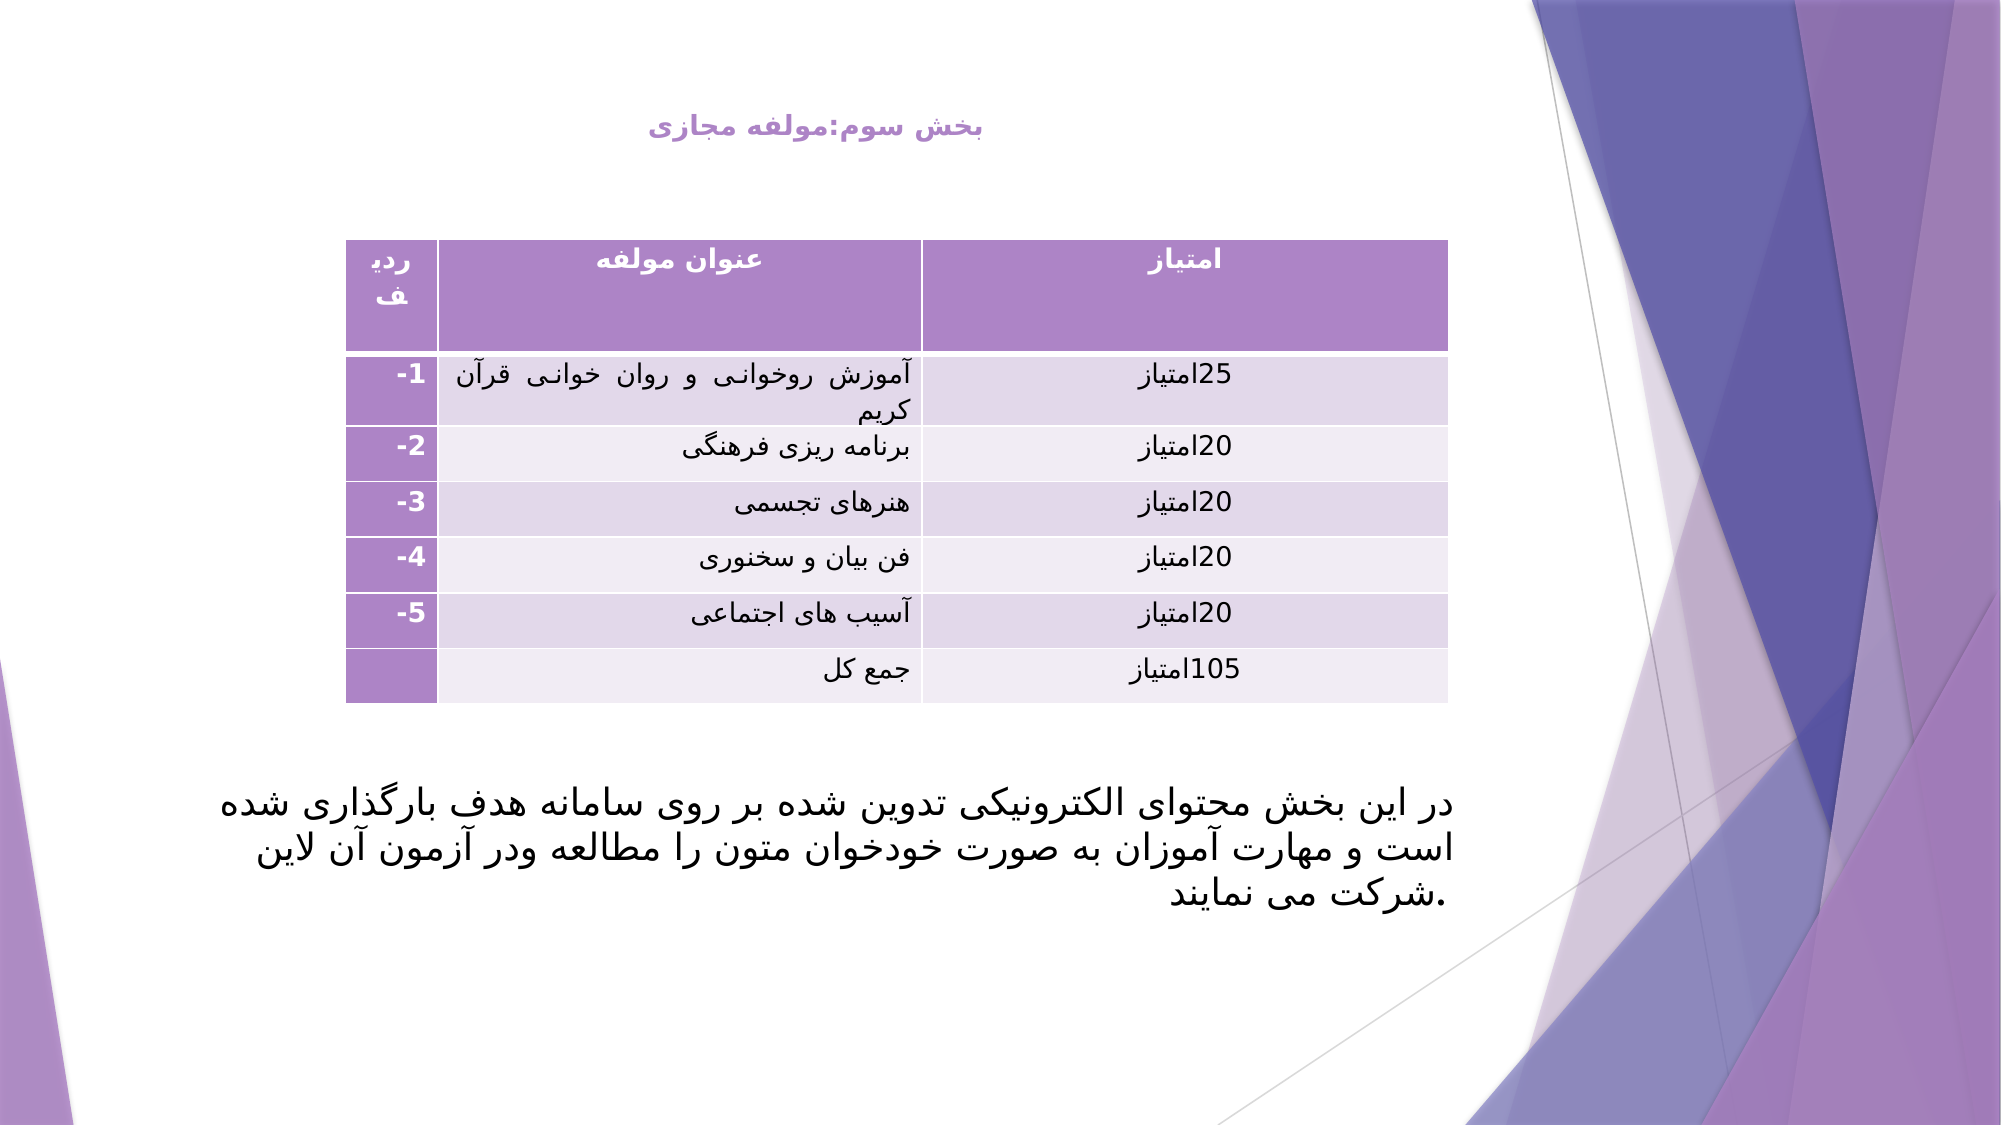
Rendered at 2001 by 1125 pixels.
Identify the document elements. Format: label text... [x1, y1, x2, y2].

table_cell 4- [346, 538, 437, 592]
table_cell 3- [346, 482, 437, 536]
table_cell آموزش روخوانی و روان خوانی قرآن کریم [439, 357, 921, 425]
table_cell 20امتیاز [923, 427, 1448, 481]
table_cell 25امتیاز [923, 357, 1448, 425]
table_cell 105امتیاز [923, 649, 1448, 703]
table_cell 20امتیاز [923, 482, 1448, 536]
table_header ردیف [346, 240, 437, 351]
table_cell 20امتیاز [923, 594, 1448, 648]
table_cell برنامه ریزی فرهنگی [439, 427, 921, 481]
table_cell فن بیان و سخنوری [439, 538, 921, 592]
text_box در این بخش محتوای الکترونیکی تدوین شده بر روی سامانه هدف بارگذاری شده است و مهارت آموزان به صورت خودخوان متون را مطالعه ودر آزمون آن لاین شرکت می نمایند. [162, 770, 1471, 921]
table_cell [346, 649, 437, 703]
table_header عنوان مولفه [439, 240, 921, 351]
table_cell 5- [346, 594, 437, 648]
table_cell 20امتیاز [923, 538, 1448, 592]
table_header امتیاز [923, 240, 1448, 351]
table_cell 2- [346, 427, 437, 481]
table_cell جمع کل [439, 649, 921, 703]
table_cell هنرهای تجسمی [439, 482, 921, 536]
table_cell آسیب های اجتماعی [439, 594, 921, 648]
table_cell 1- [346, 357, 437, 425]
title بخش سوم:مولفه مجازی [111, 99, 1522, 239]
